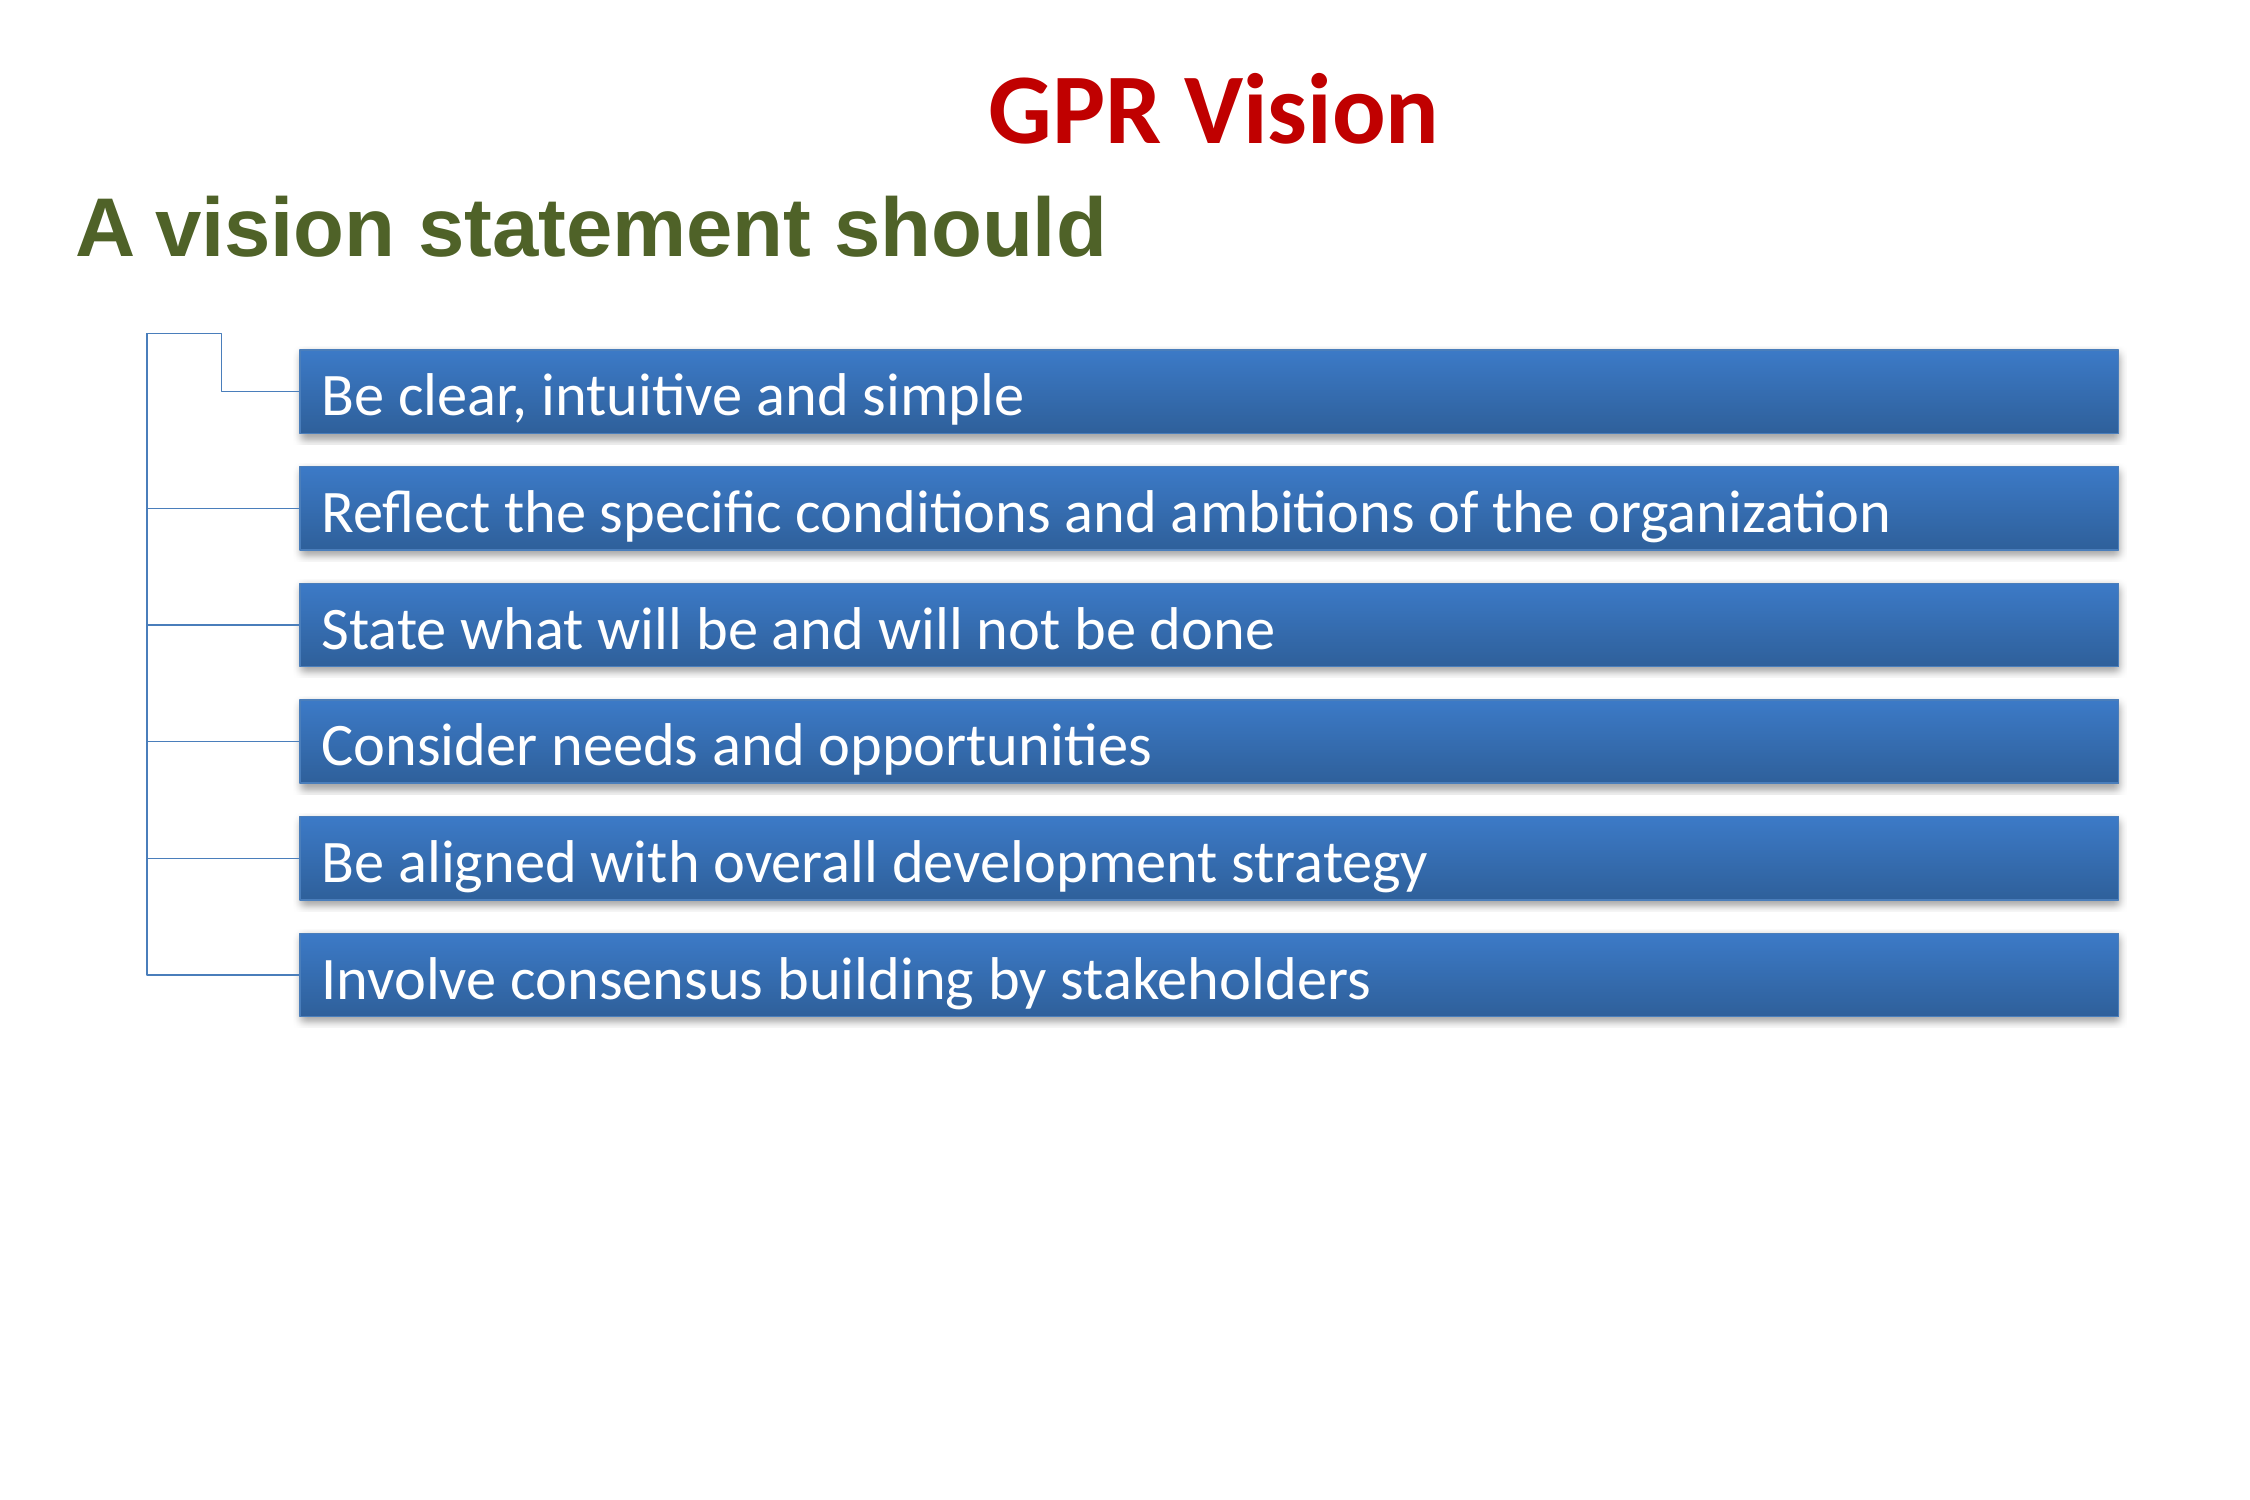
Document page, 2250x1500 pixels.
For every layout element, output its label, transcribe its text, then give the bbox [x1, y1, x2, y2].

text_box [0, 578, 546, 730]
text_box Reflect the specific conditions and ambitions of the organization [434, 466, 2119, 551]
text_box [149, 332, 301, 344]
text_box Involve consensus building by stakeholders [299, 933, 2119, 1017]
text_box Consider needs and opportunities [299, 699, 2119, 784]
title GPR Vision [75, 33, 2250, 174]
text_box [20, 462, 430, 519]
text_box Be clear, intuitive and simple [315, 349, 2119, 434]
text_box Be aligned with overall development strategy [299, 816, 2119, 901]
text_box State what will be and will not be done [550, 583, 2119, 667]
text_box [137, 345, 313, 402]
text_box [78, 403, 372, 460]
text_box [0, 520, 488, 577]
text_box A vision statement should [75, 173, 1633, 272]
